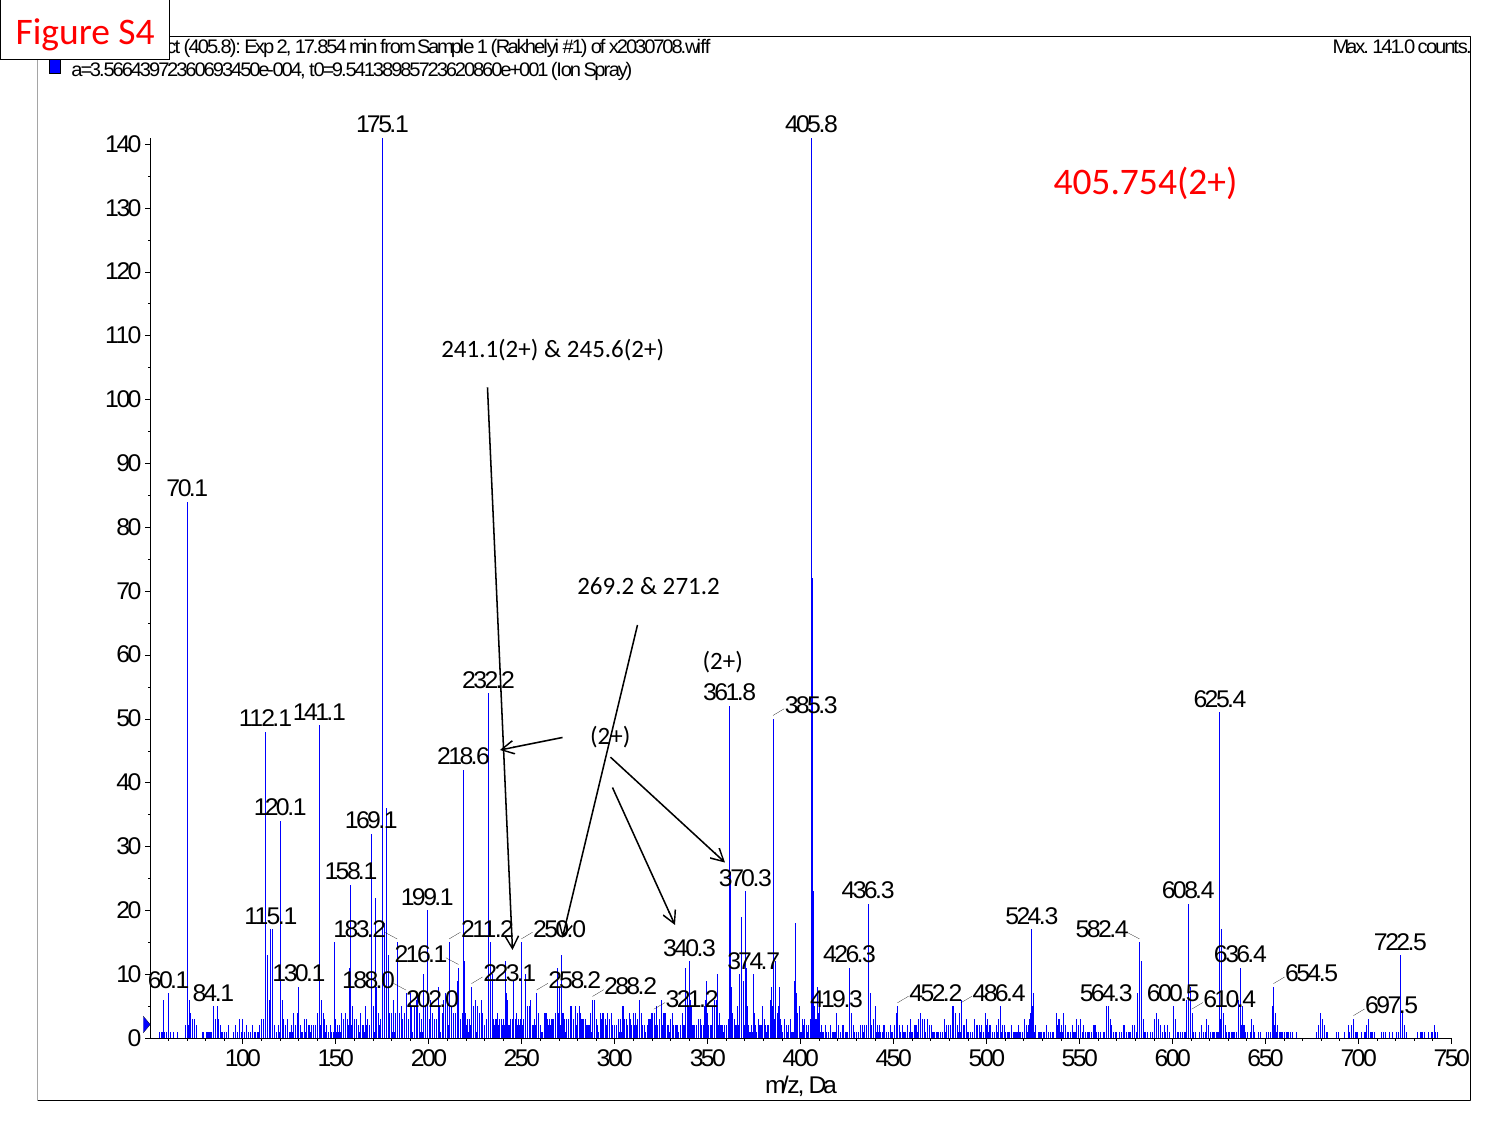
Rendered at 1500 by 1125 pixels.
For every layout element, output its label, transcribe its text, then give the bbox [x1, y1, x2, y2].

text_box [641, 757, 726, 863]
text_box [516, 737, 557, 751]
picture [37, 35, 1500, 1125]
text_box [641, 787, 676, 926]
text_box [562, 624, 638, 938]
text_box Figure S4 [0, 0, 170, 60]
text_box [487, 387, 513, 951]
